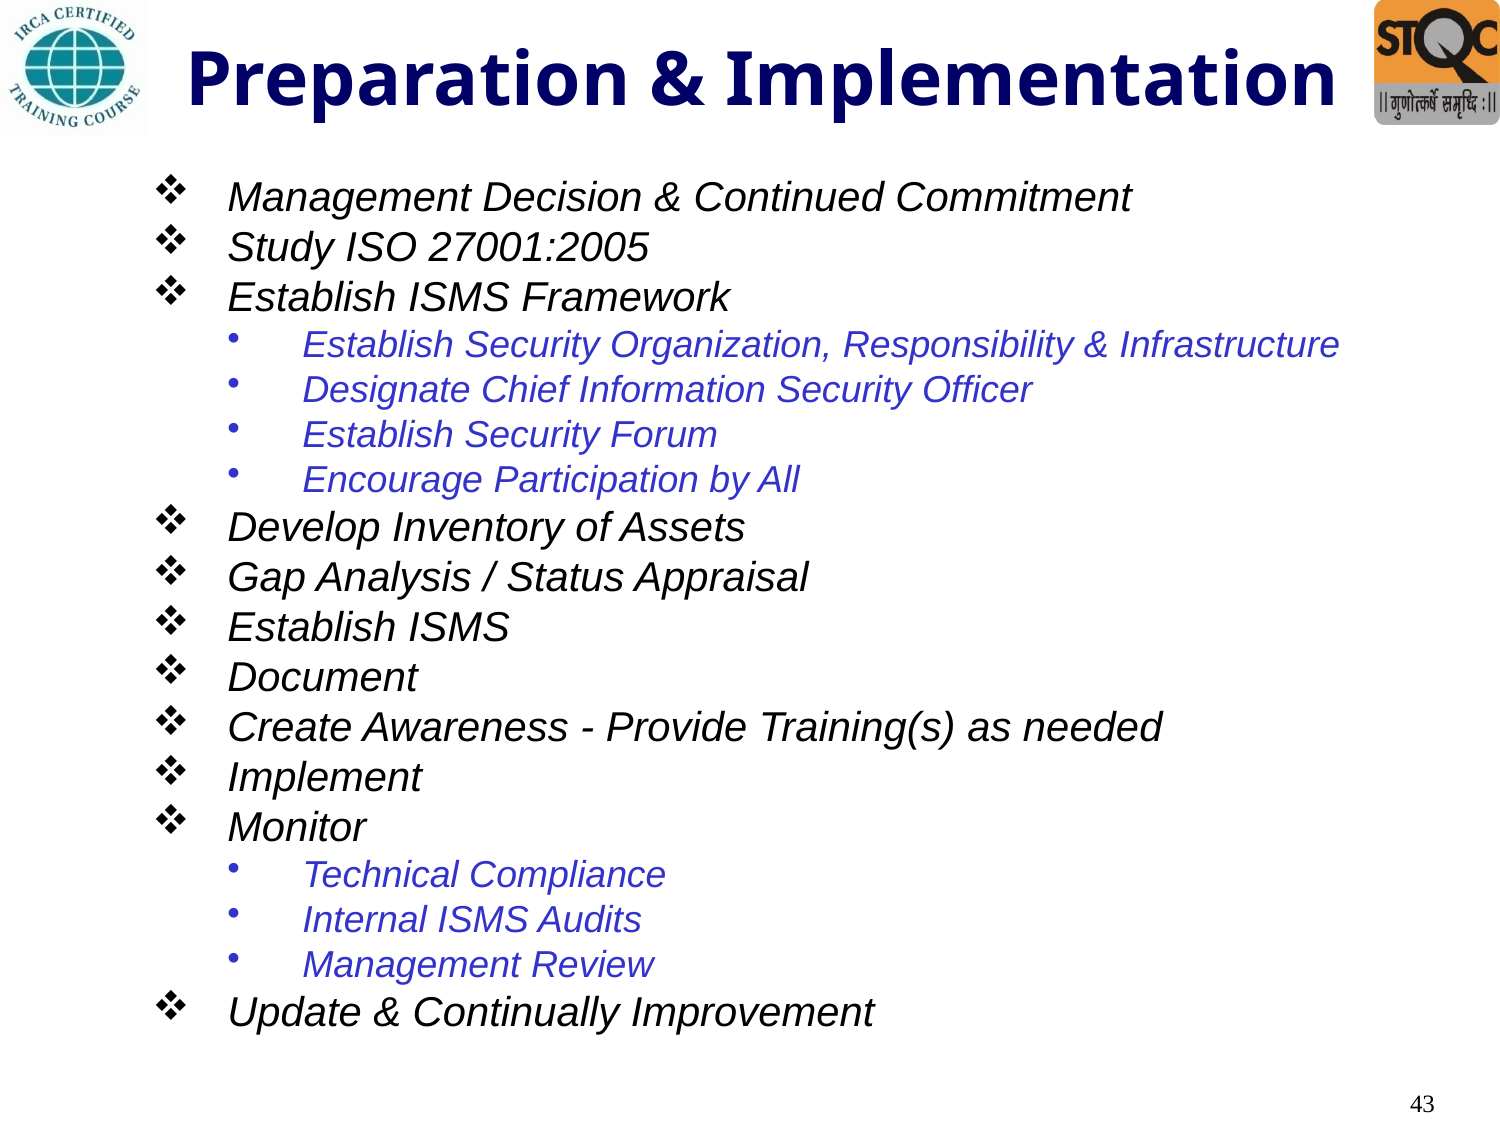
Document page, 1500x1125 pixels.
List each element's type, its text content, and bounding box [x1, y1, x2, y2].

text_box Management Decision & Continued Commitment Study ISO 27001:2005 Establish ISMS Framework Establish Security Organization, Responsibility & Infrastructure Designate Chief Information Security Officer Establish Security Forum Encourage Participation by All Develop Inventory of Assets Gap Analysis / Status Appraisal Establish ISMS Document Create Awareness - Provide Training(s) as needed Implement Monitor Technical Compliance Internal ISMS Audits Management Review Update & Continually Improvement [137, 162, 1420, 1043]
picture [0, 0, 150, 137]
title Preparation & Implementation [137, 15, 1388, 136]
slide_number 43 [1137, 1049, 1451, 1113]
picture [1374, 0, 1500, 125]
